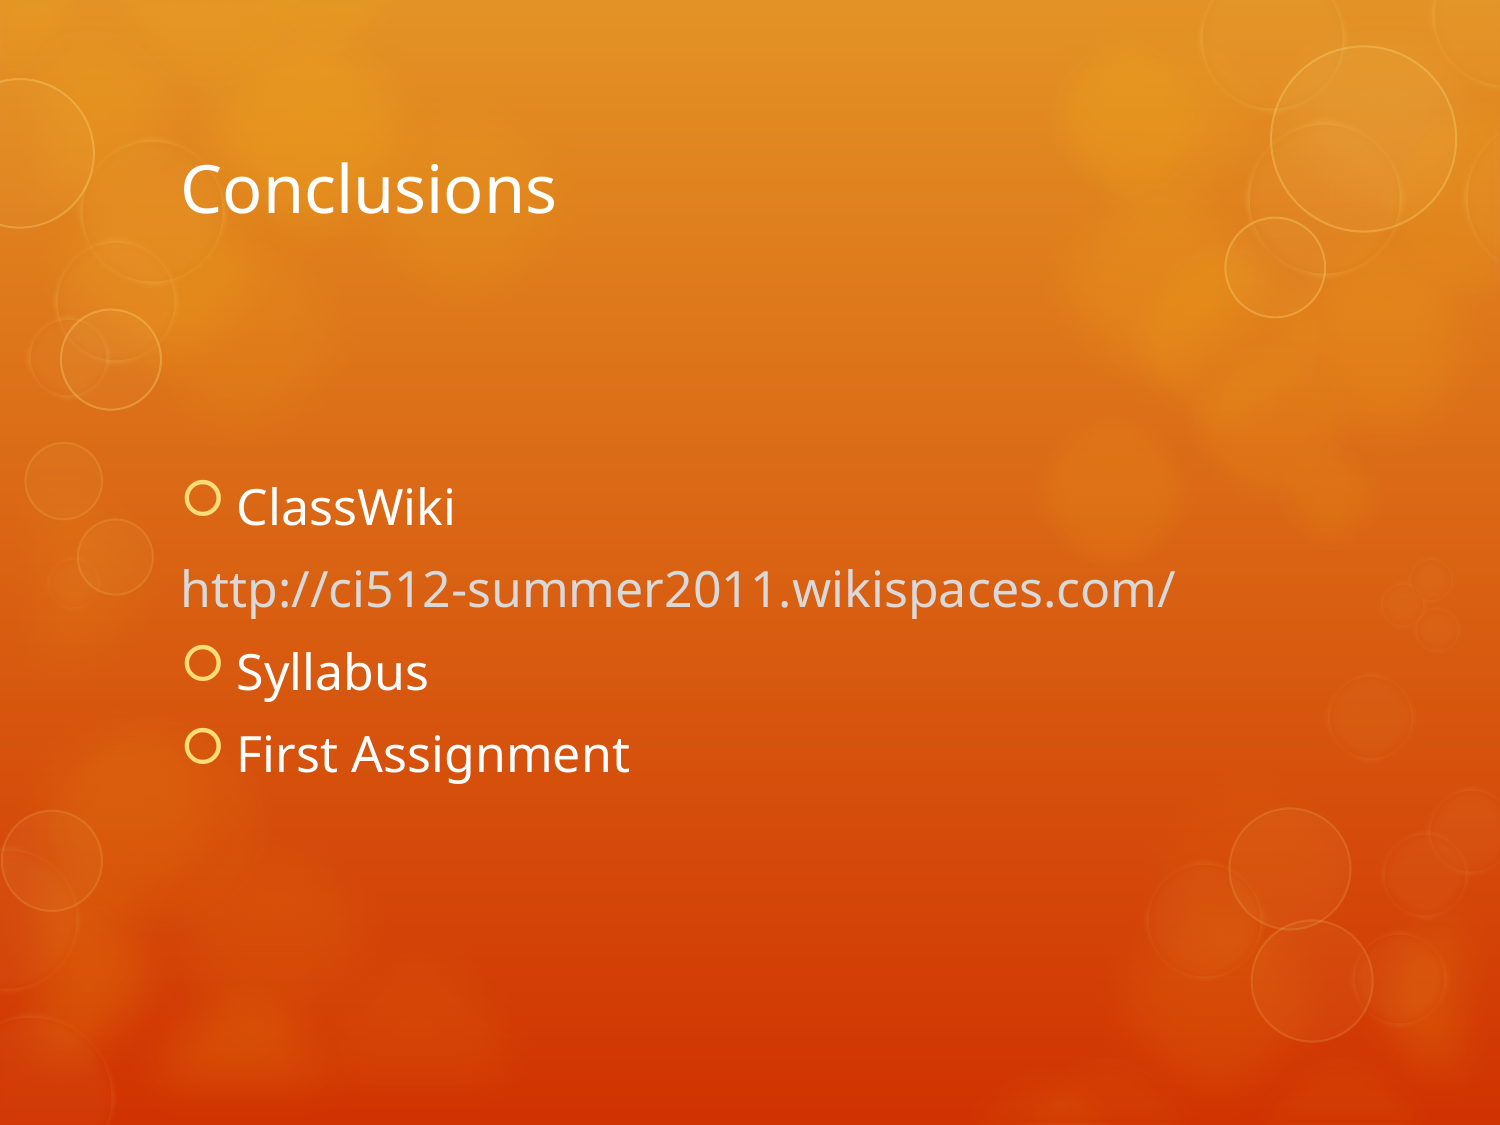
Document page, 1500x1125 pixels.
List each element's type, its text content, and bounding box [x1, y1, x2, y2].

list ClassWiki http://ci512-summer2011.wikispaces.com/ Syllabus First Assignment [165, 296, 1335, 962]
title Conclusions [165, 110, 1335, 263]
